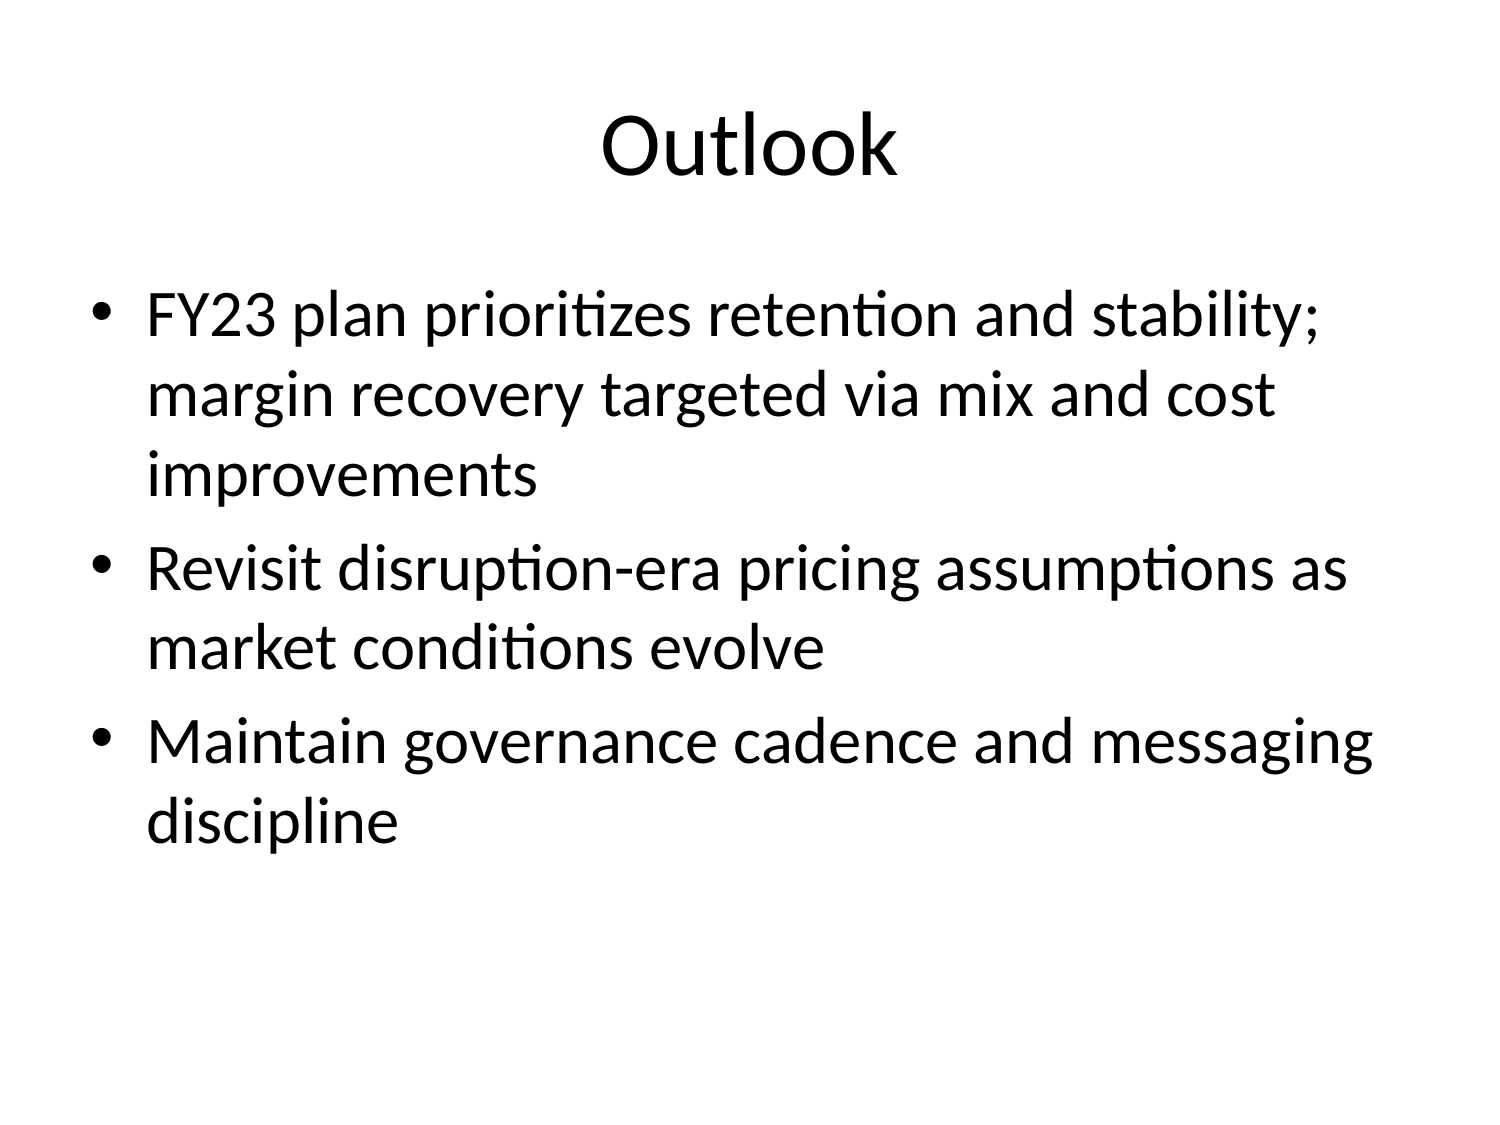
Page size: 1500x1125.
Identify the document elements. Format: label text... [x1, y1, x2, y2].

list FY23 plan prioritizes retention and stability; margin recovery targeted via mix and cost improvements Revisit disruption-era pricing assumptions as market conditions evolve Maintain governance cadence and messaging discipline [75, 262, 1425, 1005]
title Outlook [75, 45, 1425, 233]
